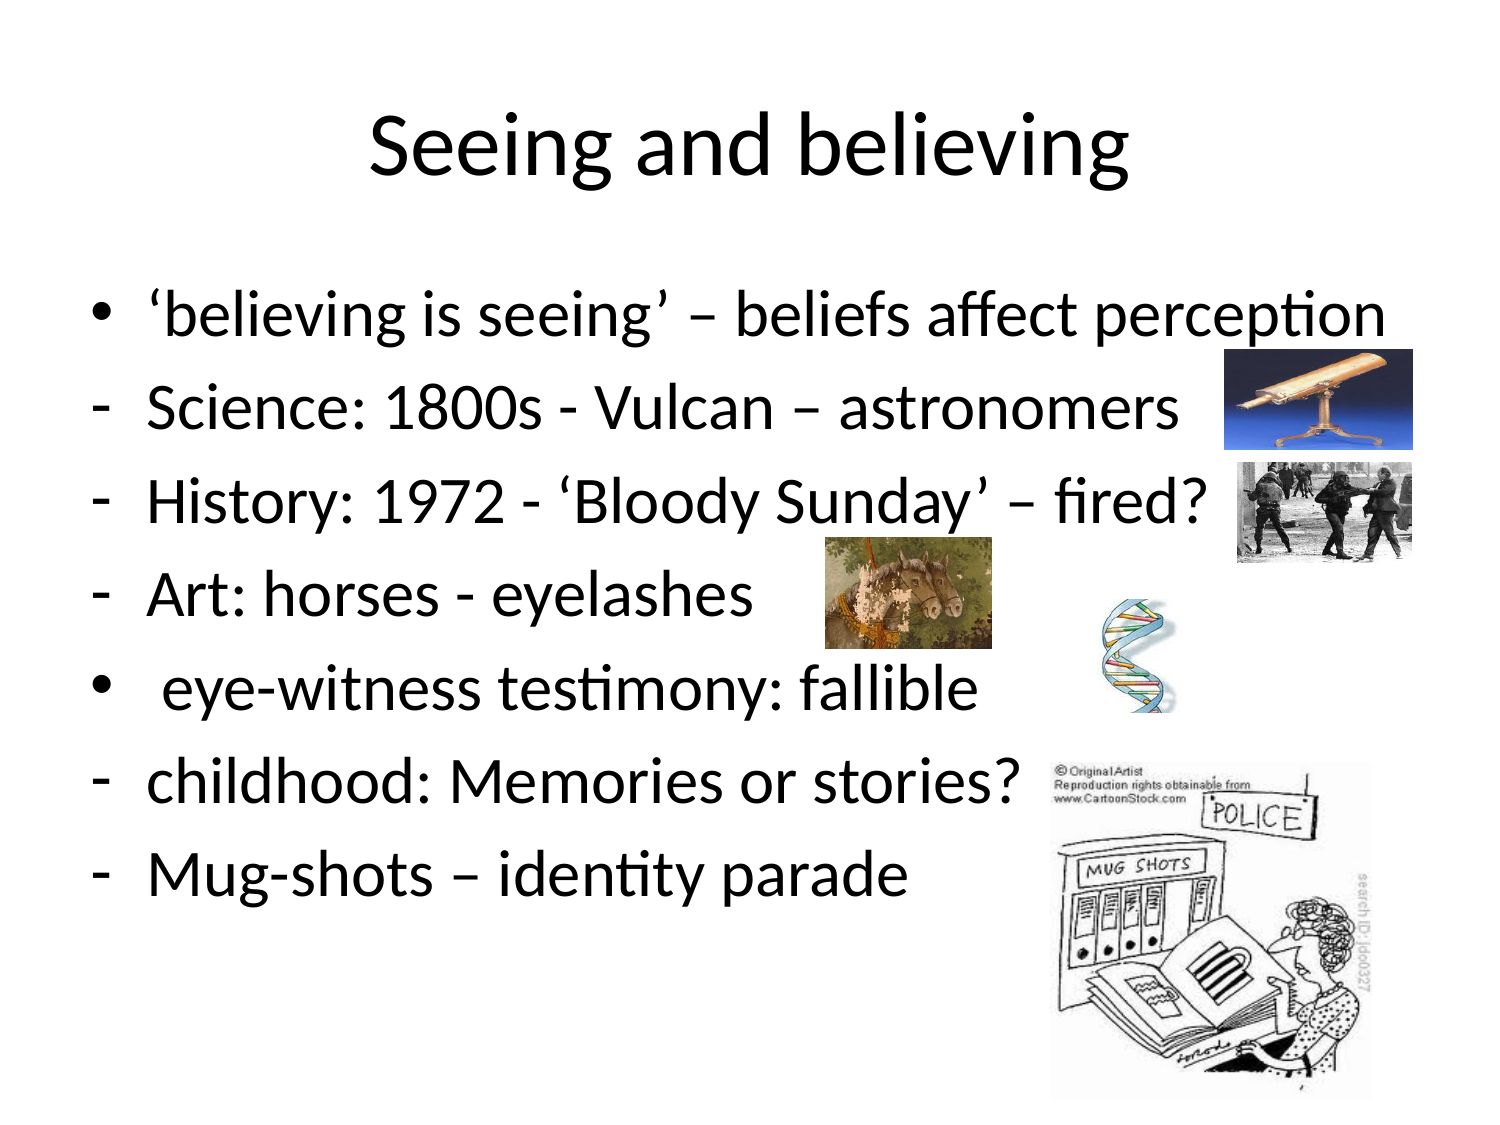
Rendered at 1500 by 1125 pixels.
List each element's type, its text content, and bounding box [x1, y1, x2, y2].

picture [1049, 762, 1372, 1101]
picture [1224, 349, 1413, 451]
picture [1074, 599, 1188, 713]
list ‘believing is seeing’ – beliefs affect perception Science: 1800s - Vulcan – astronomers History: 1972 - ‘Bloody Sunday’ – fired? Art: horses - eyelashes eye-witness testimony: fallible childhood: Memories or stories? Mug-shots – identity parade [75, 262, 1425, 1005]
picture [824, 537, 992, 649]
picture [1237, 462, 1413, 563]
title Seeing and believing [75, 45, 1425, 233]
